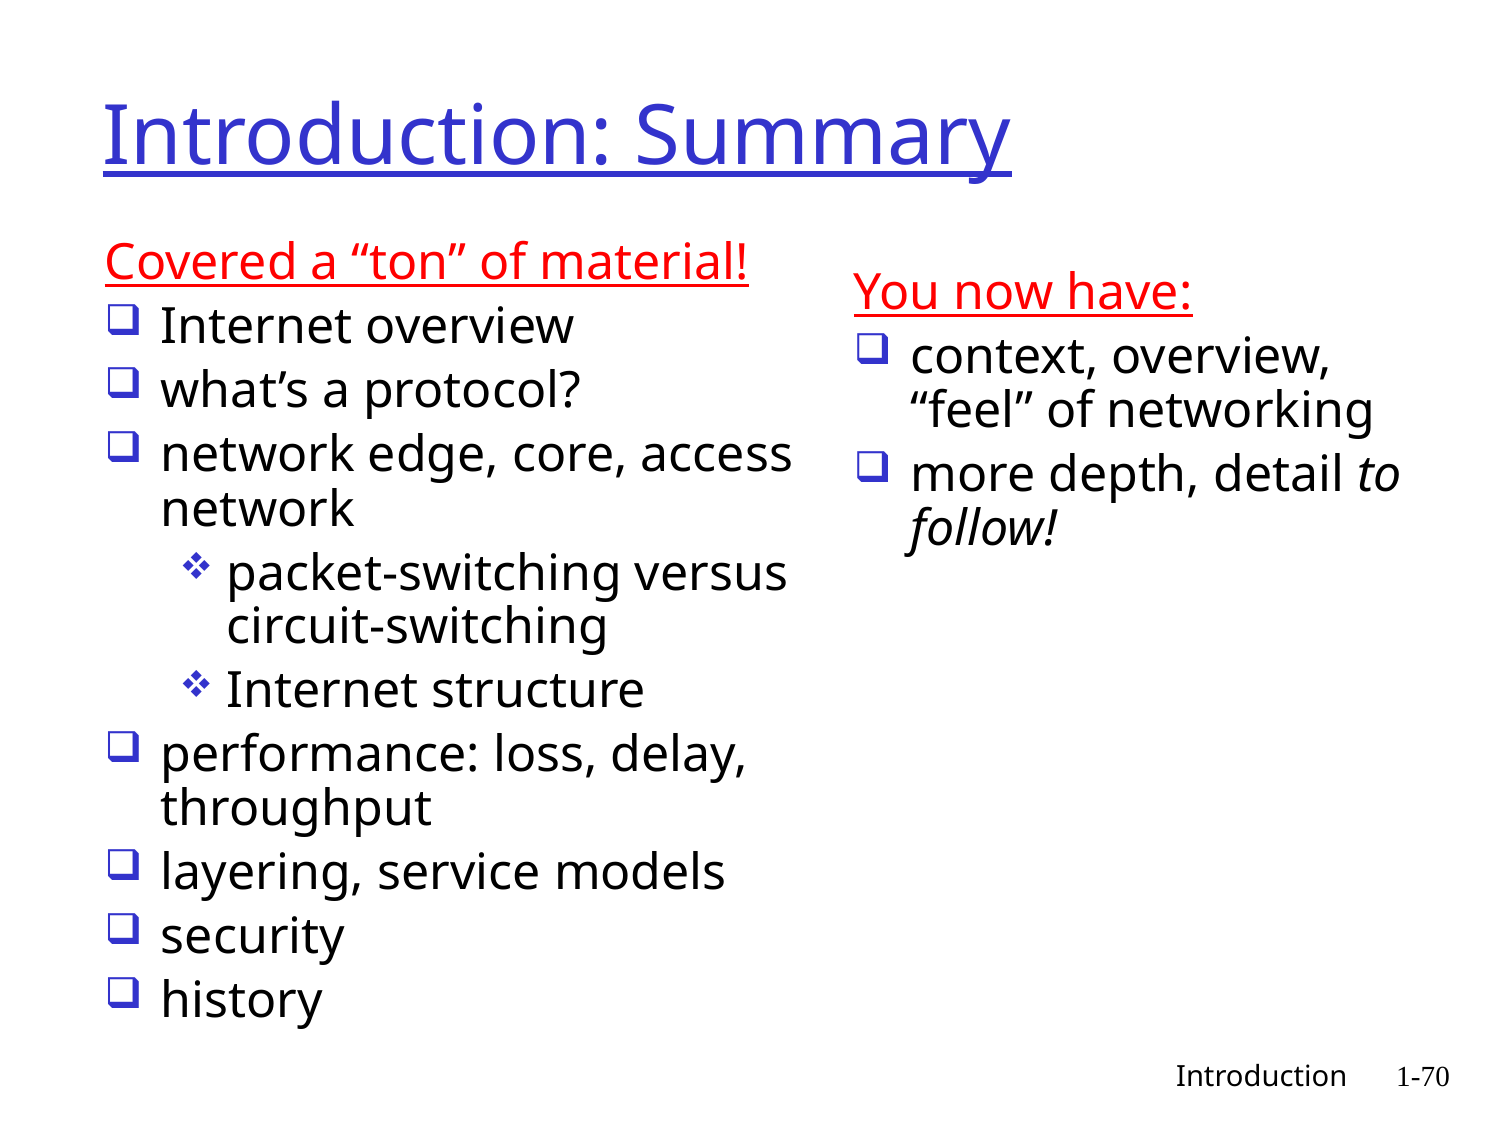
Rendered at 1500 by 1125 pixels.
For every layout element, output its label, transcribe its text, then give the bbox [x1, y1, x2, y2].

slide_number 1-70 [1362, 1049, 1466, 1125]
title Introduction: Summary [87, 37, 1363, 226]
list Covered a “ton” of material! Internet overview what’s a protocol? network edge, core, access network packet-switching versus circuit-switching Internet structure performance: loss, delay, throughput layering, service models security history [89, 229, 810, 1081]
list You now have: context, overview, “feel” of networking more depth, detail to follow! [838, 258, 1451, 1022]
footer Introduction [887, 1049, 1362, 1125]
